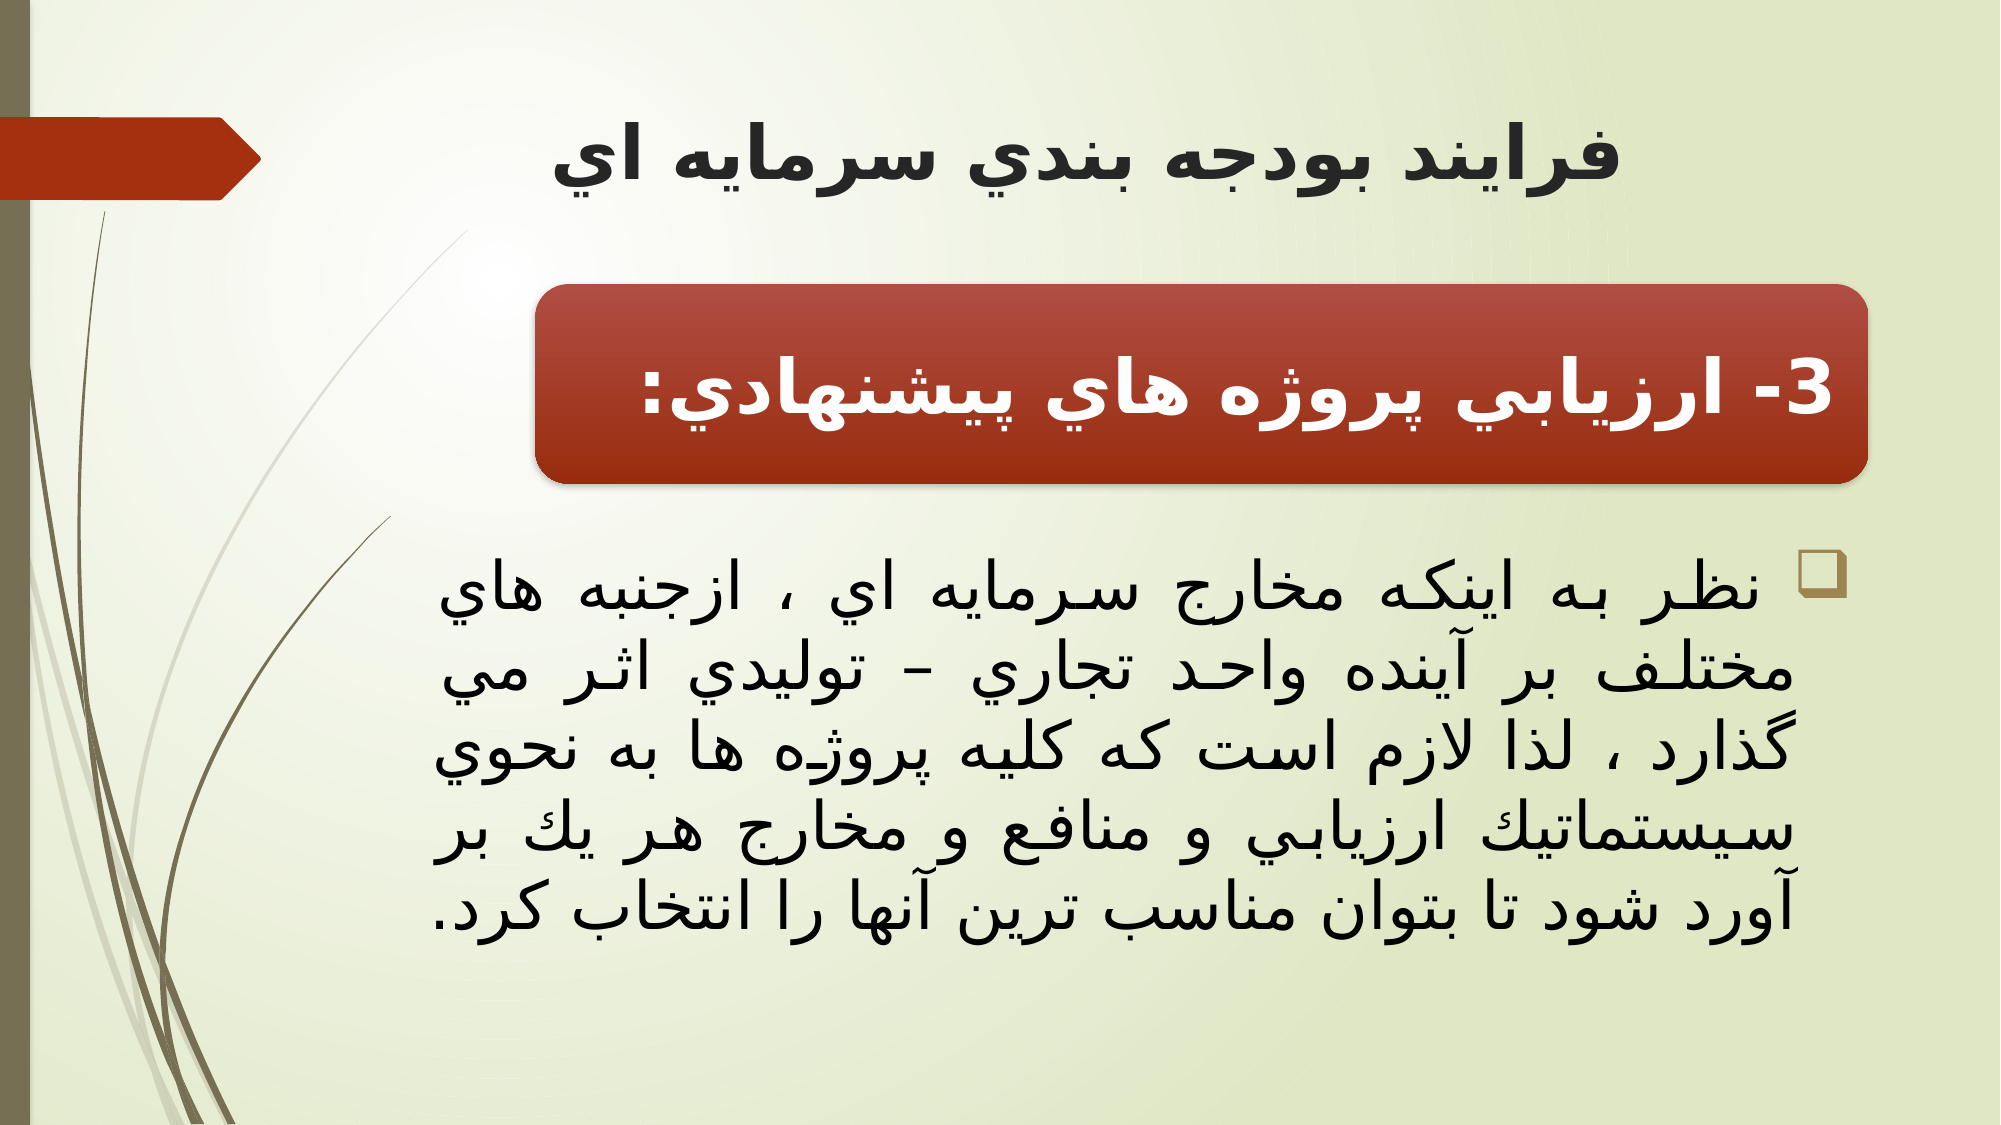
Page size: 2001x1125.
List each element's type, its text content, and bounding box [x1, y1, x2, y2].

title فرايند بودجه بندي سرمايه اي [413, 96, 1763, 285]
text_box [535, 283, 1869, 484]
list نظر به اينكه مخارج سرمايه اي ، ازجنبه هاي مختلف بر آينده واحد تجاري – توليدي اثر مي گذارد ، لذا لازم است كه كليه پروژه ها به نحوي سيستماتيك ارزيابي و منافع و مخارج هر يك بر آورد شود تا بتوان مناسب ترين آنها را انتخاب كرد. [413, 311, 1869, 1032]
